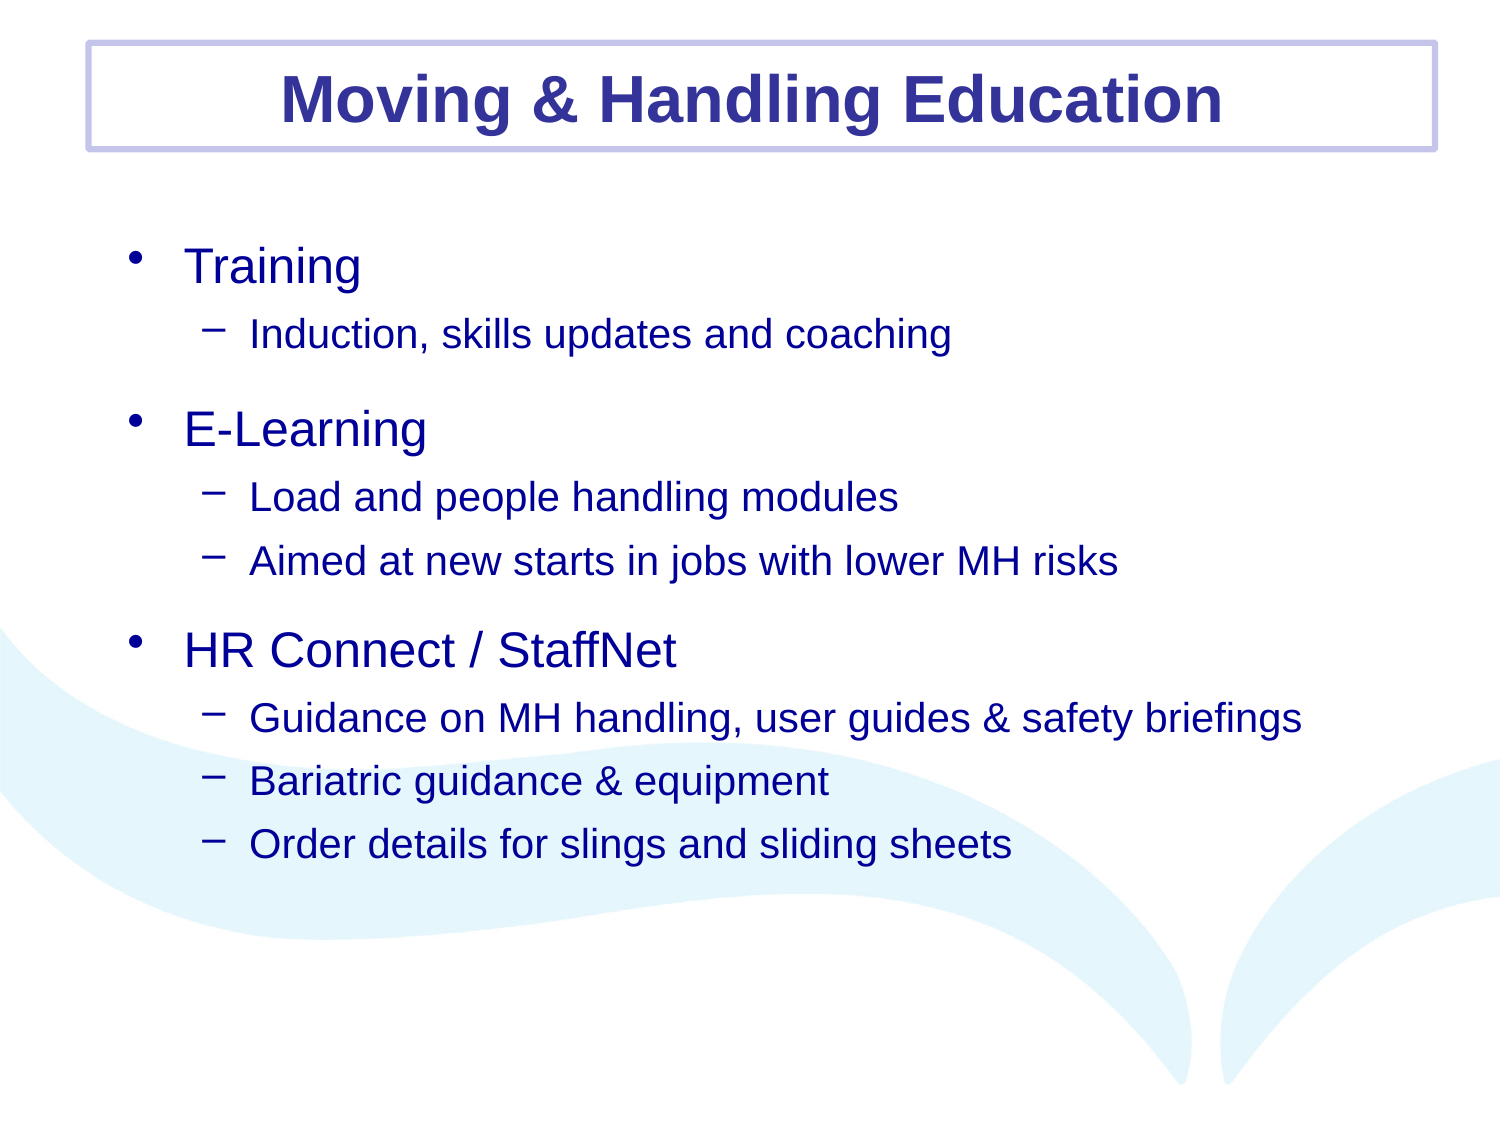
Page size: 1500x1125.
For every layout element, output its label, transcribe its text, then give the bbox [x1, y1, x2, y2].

title Moving & Handling Education [88, 42, 1436, 150]
list Training Induction, skills updates and coaching E-Learning Load and people handling modules Aimed at new starts in jobs with lower MH risks HR Connect / StaffNet Guidance on MH handling, user guides & safety briefings Bariatric guidance & equipment Order details for slings and sliding sheets [112, 220, 1388, 918]
picture [0, 612, 1500, 1099]
